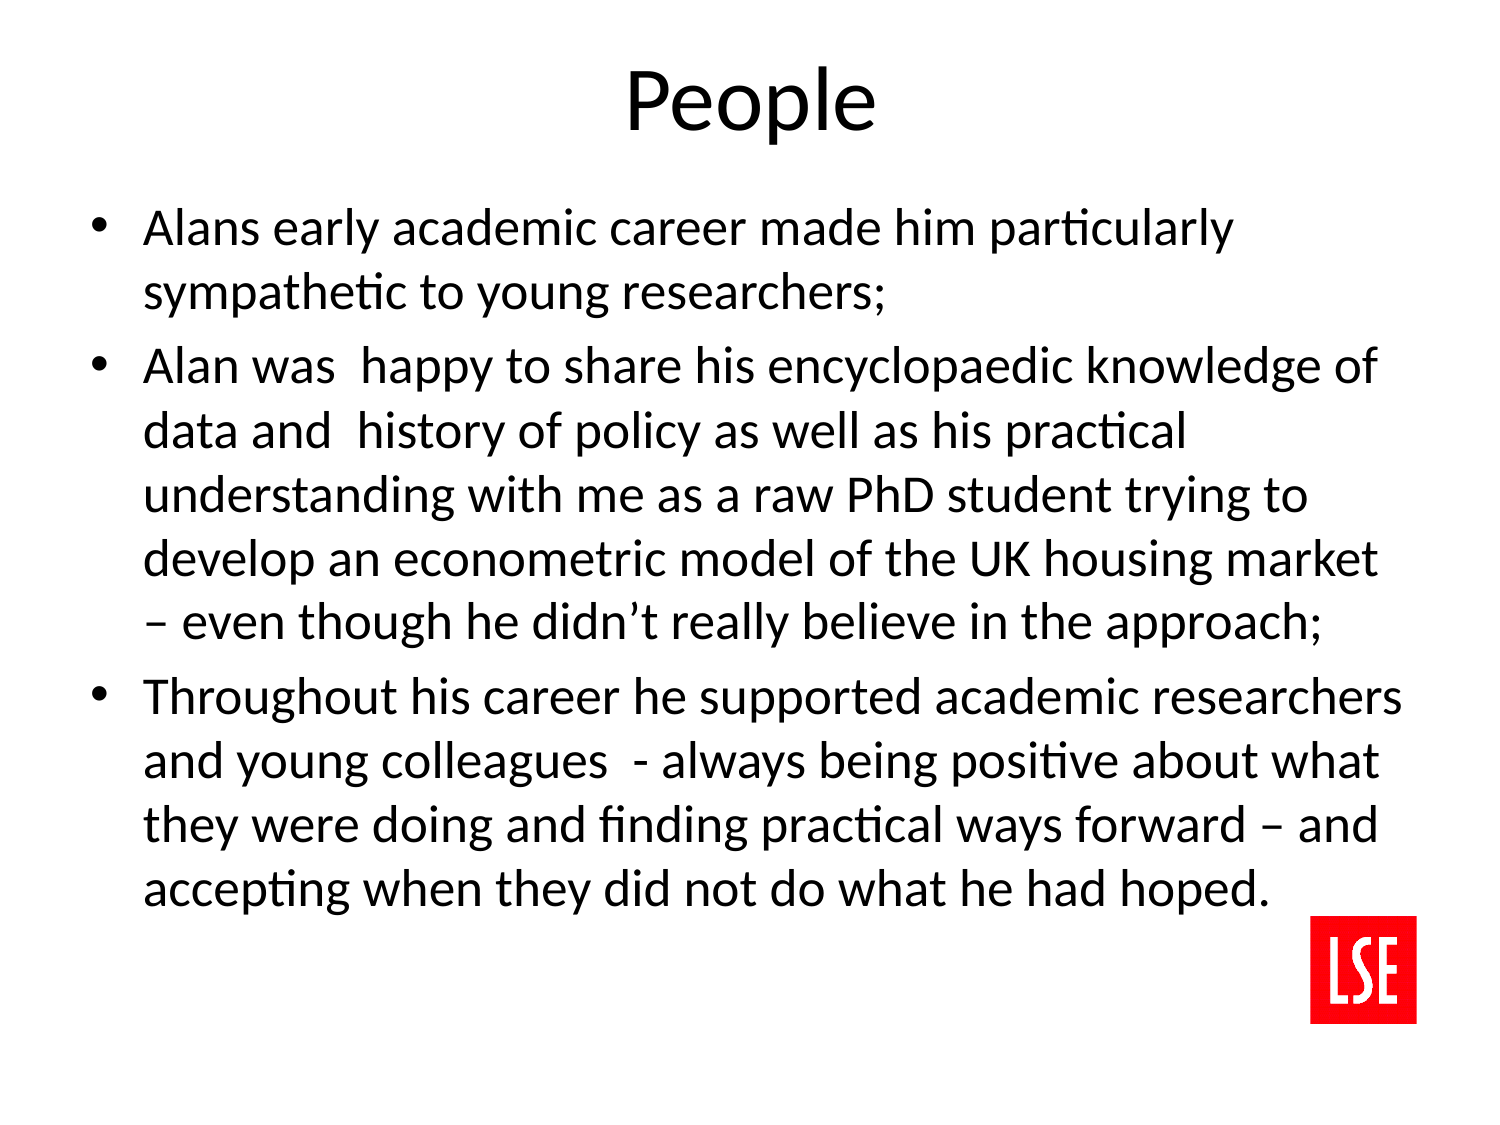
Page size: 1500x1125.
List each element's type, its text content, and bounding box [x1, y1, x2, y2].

list Alans early academic career made him particularly sympathetic to young researchers; Alan was happy to share his encyclopaedic knowledge of data and history of policy as well as his practical understanding with me as a raw PhD student trying to develop an econometric model of the UK housing market – even though he didn’t really believe in the approach; Throughout his career he supported academic researchers and young colleagues - always being positive about what they were doing and finding practical ways forward – and accepting when they did not do what he had hoped. [75, 184, 1425, 1005]
picture [1310, 916, 1417, 1024]
title People [76, 0, 1427, 188]
